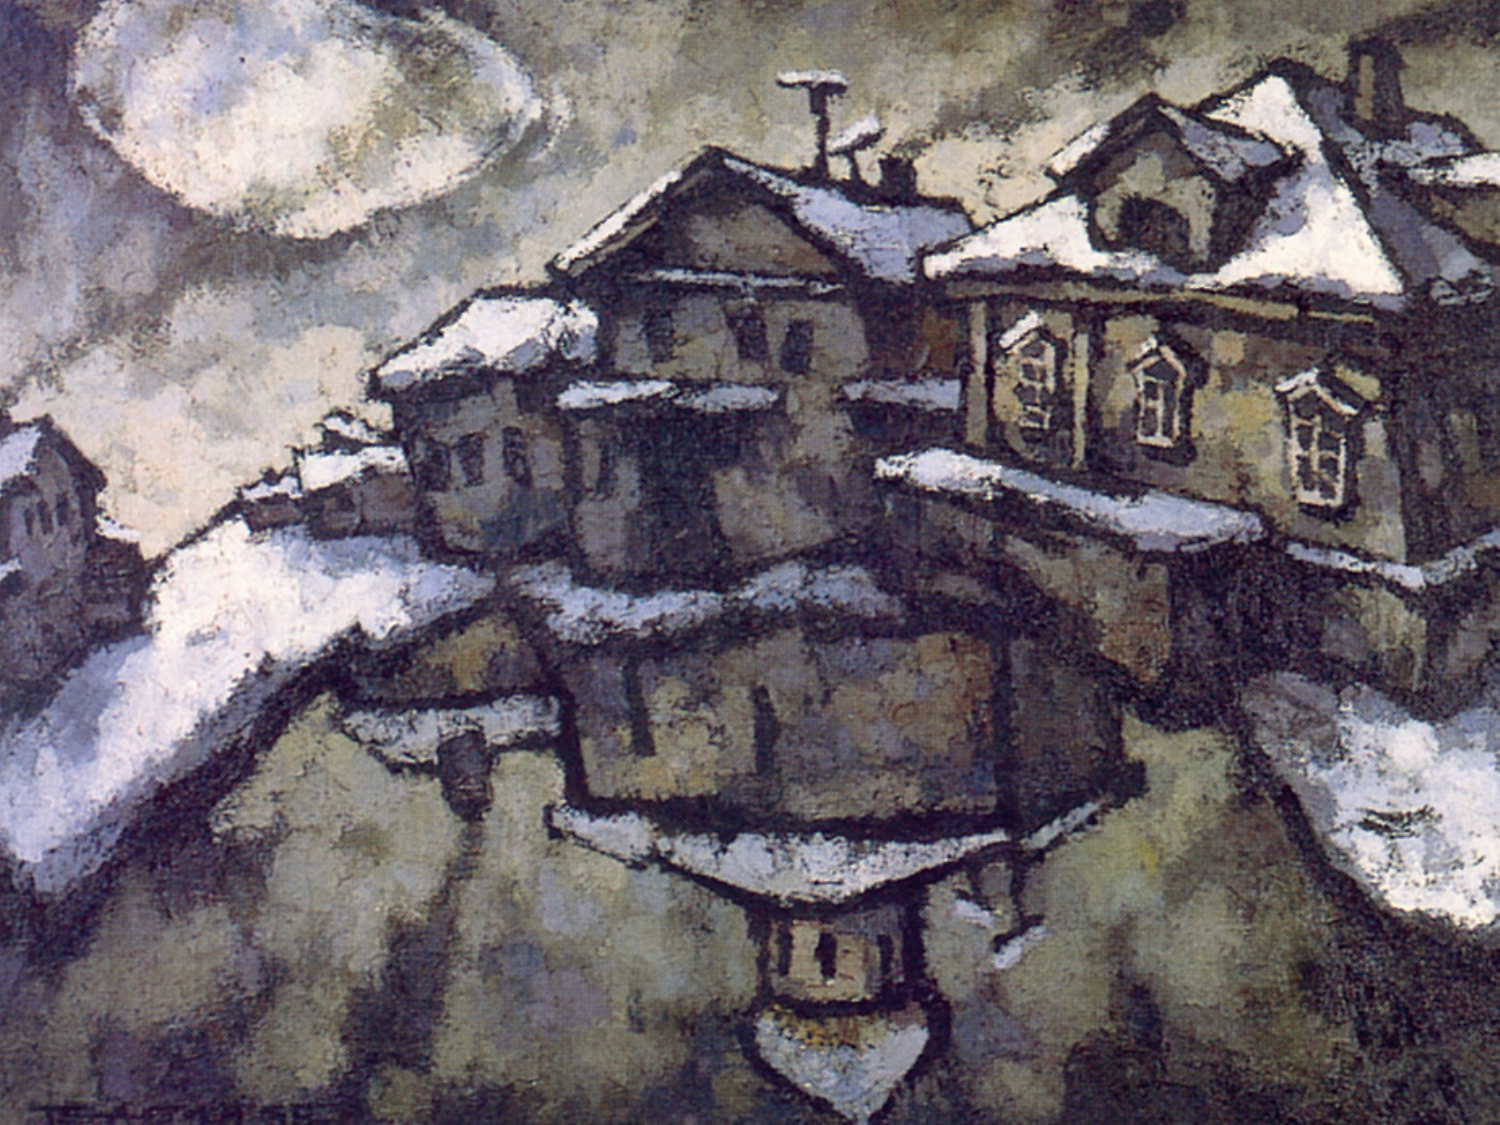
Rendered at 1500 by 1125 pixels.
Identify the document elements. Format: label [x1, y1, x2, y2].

list [0, 0, 1500, 1125]
